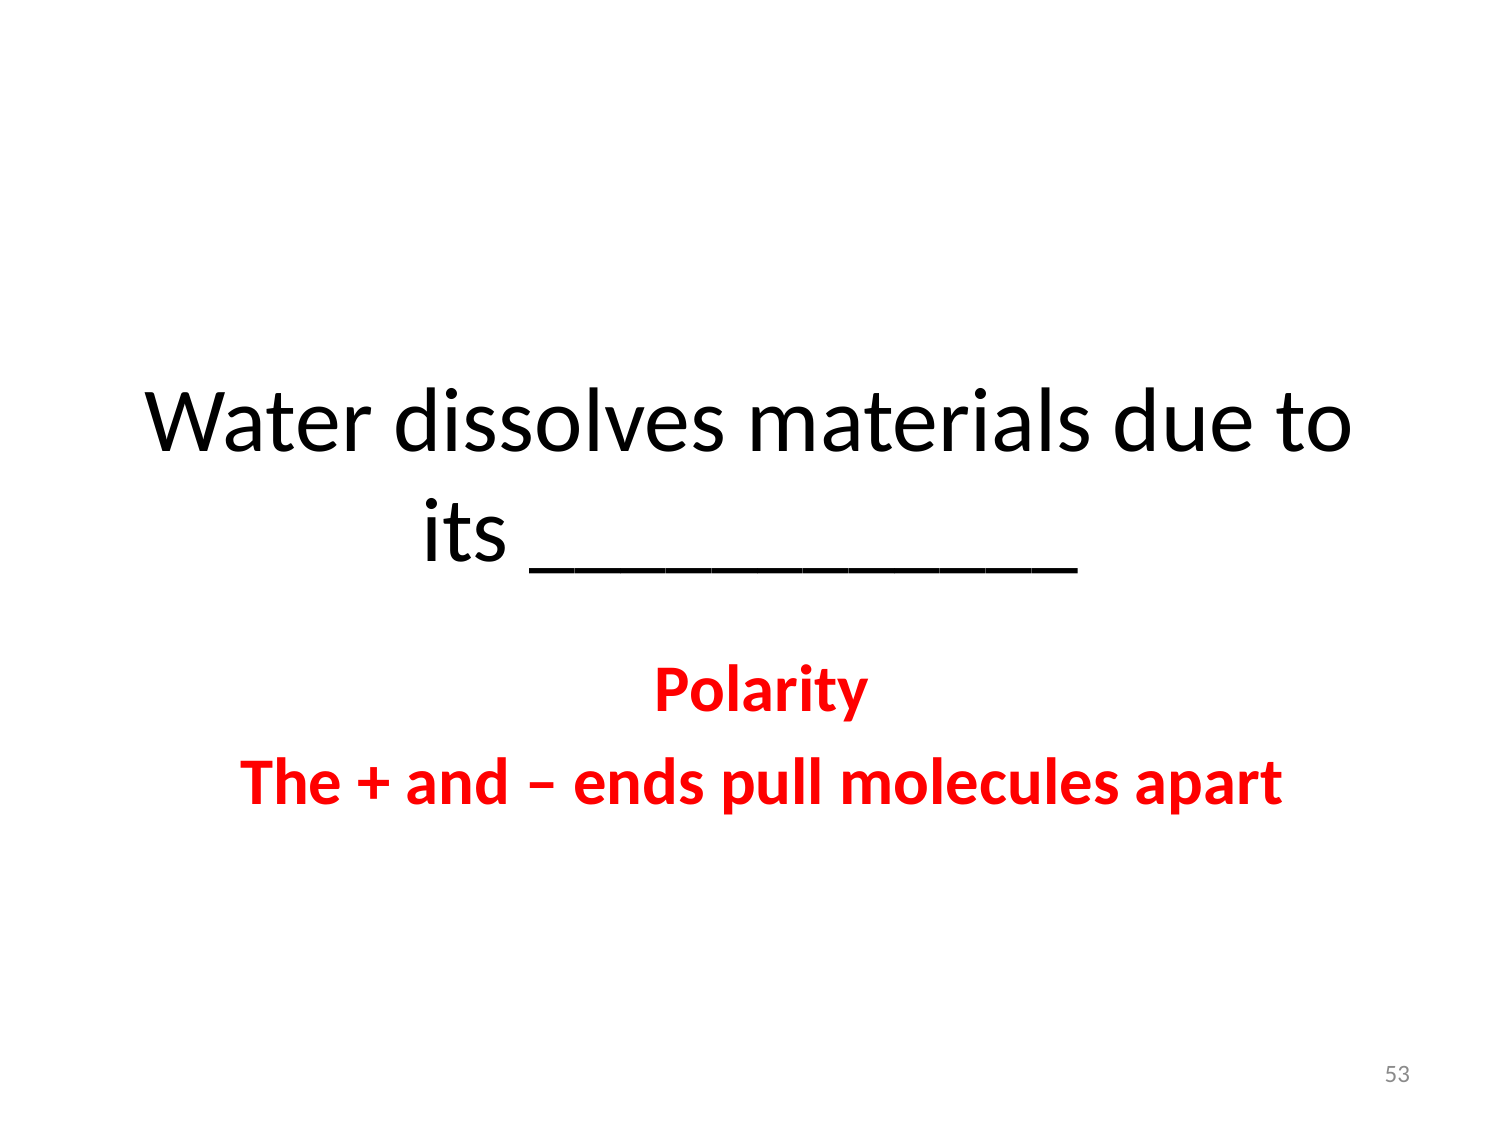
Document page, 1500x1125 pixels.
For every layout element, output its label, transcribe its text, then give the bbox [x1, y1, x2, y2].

title Water dissolves materials due to its ____________ [112, 349, 1388, 591]
subtitle Polarity The + and – ends pull molecules apart [225, 637, 1300, 925]
slide_number 53 [1074, 1042, 1425, 1103]
